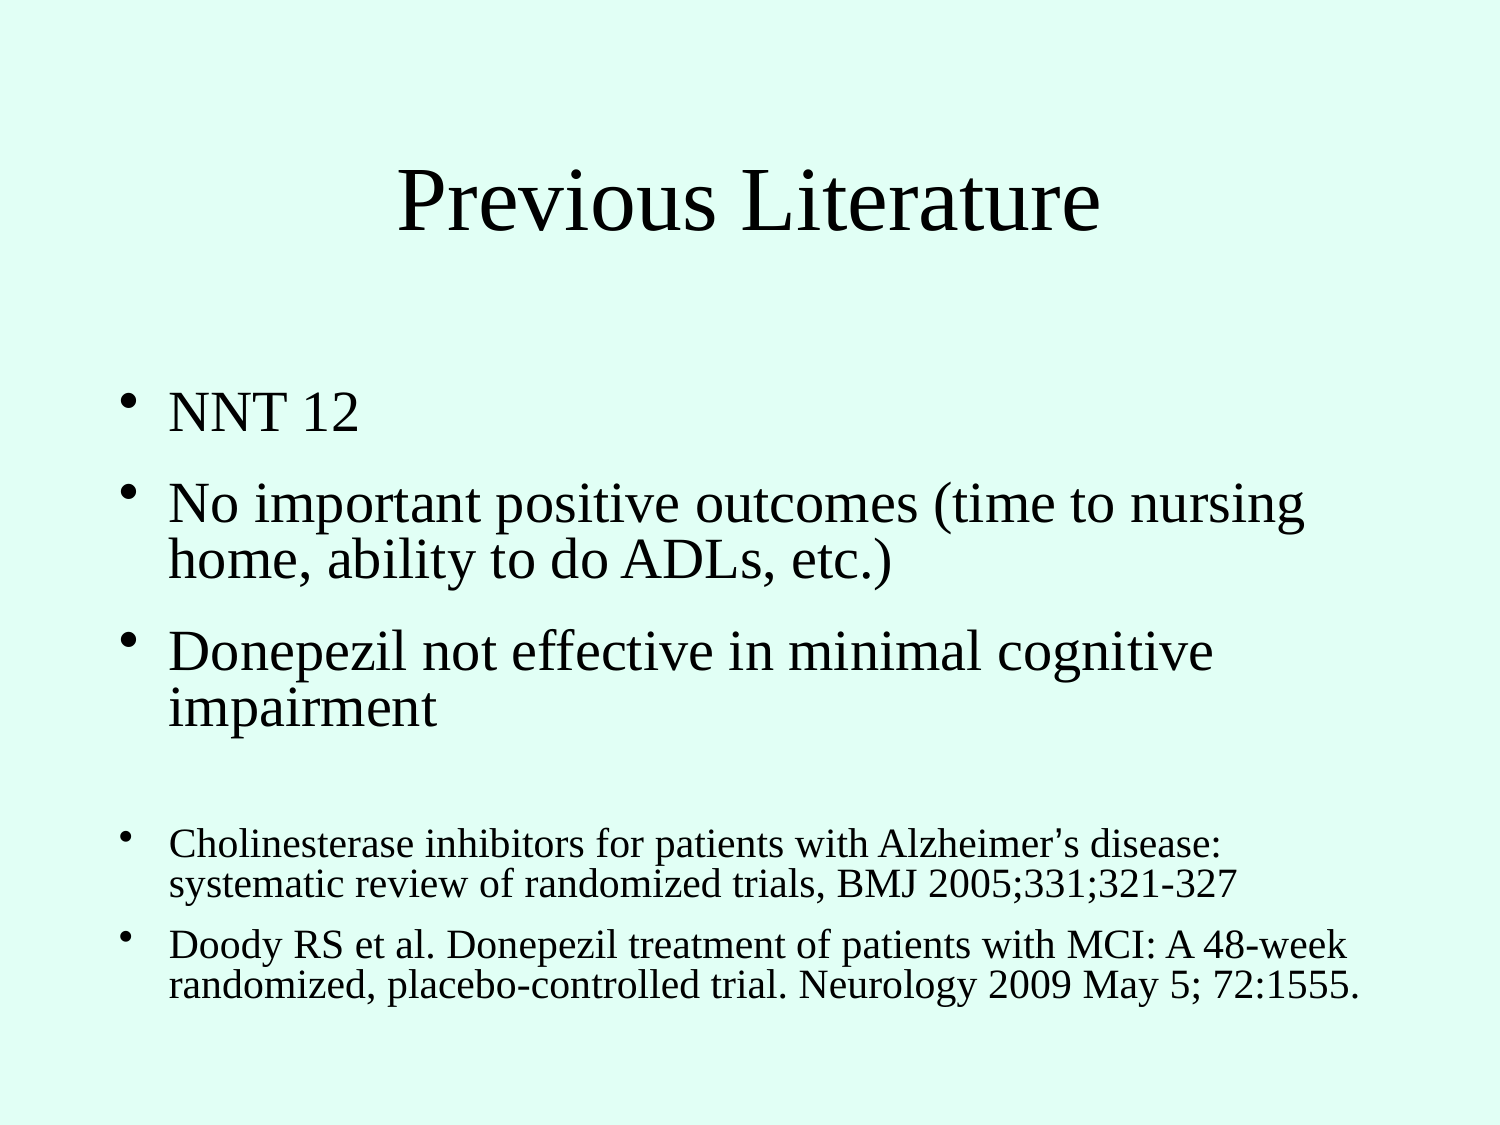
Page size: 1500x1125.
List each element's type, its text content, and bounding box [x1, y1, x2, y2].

list NNT 12 No important positive outcomes (time to nursing home, ability to do ADLs, etc.) Donepezil not effective in minimal cognitive impairment Cholinesterase inhibitors for patients with Alzheimer’s disease: systematic review of randomized trials, BMJ 2005;331;321-327 Doody RS et al. Donepezil treatment of patients with MCI: A 48-week randomized, placebo-controlled trial. Neurology 2009 May 5; 72:1555. [112, 324, 1388, 1000]
title Previous Literature [112, 99, 1388, 288]
